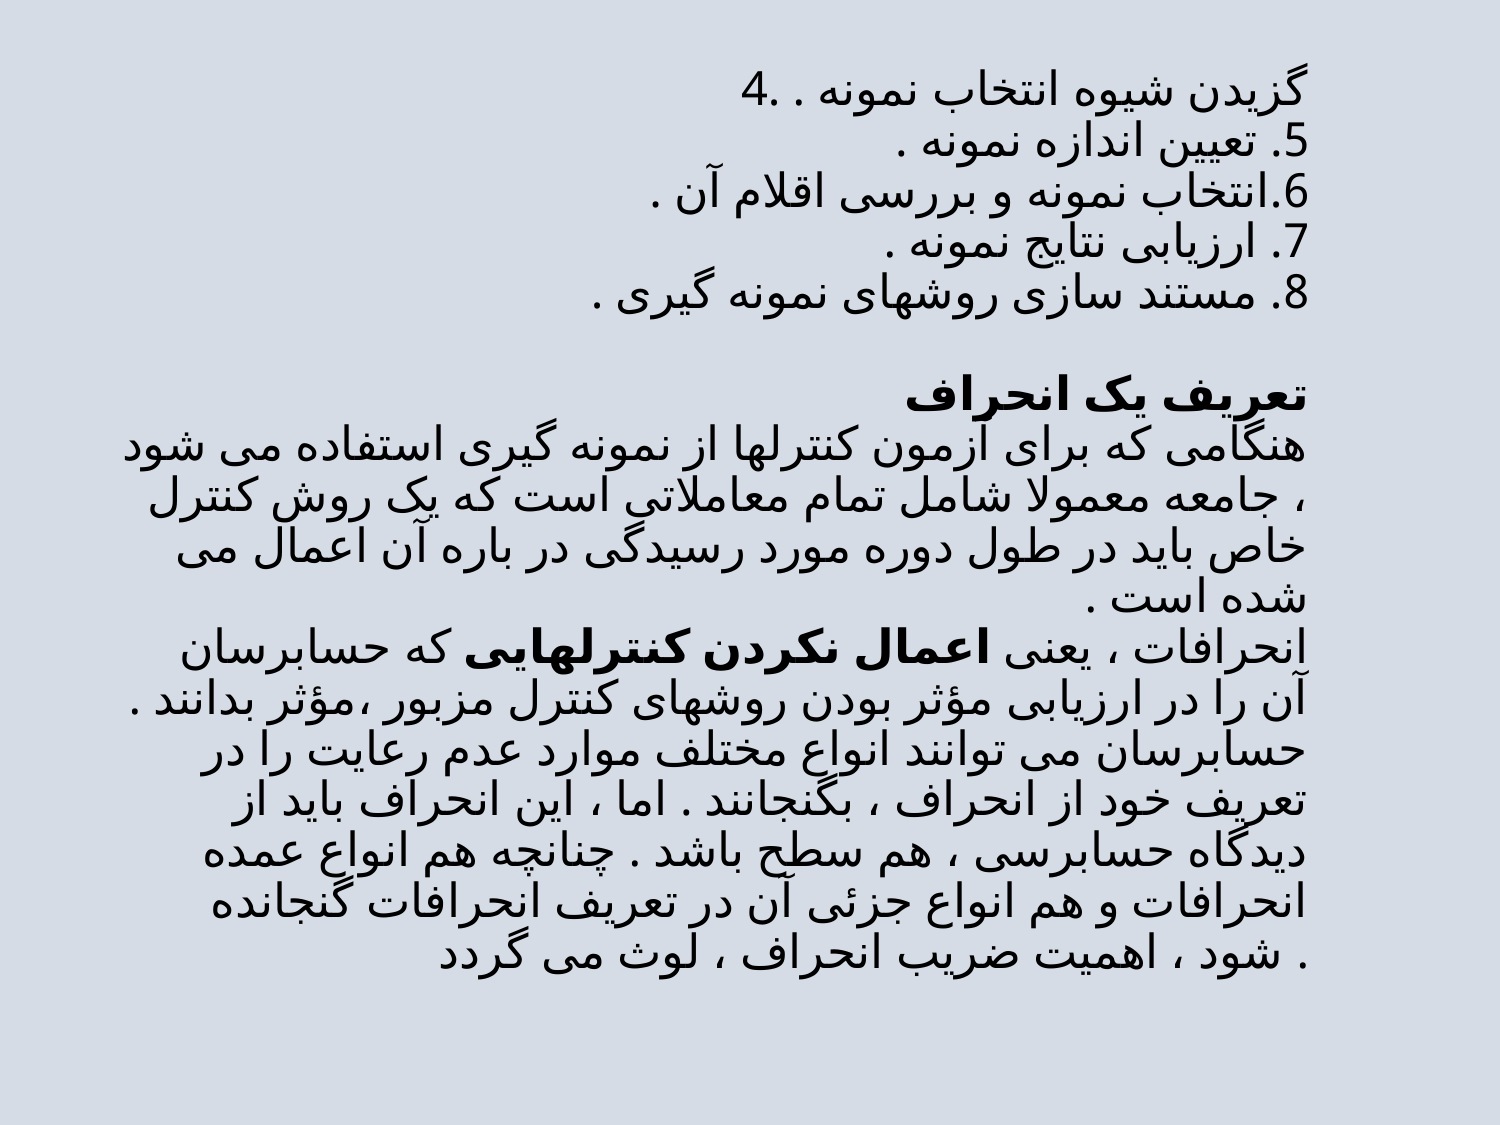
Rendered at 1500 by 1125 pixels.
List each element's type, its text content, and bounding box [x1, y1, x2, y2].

title 4. گزیدن شیوه انتخاب نمونه . 5. تعیین اندازه نمونه . 6.انتخاب نمونه و بررسی اقلام آن . 7. ارزیابی نتایج نمونه . 8. مستند سازی روشهای نمونه گیری . تعریف یک انحراف هنگامی که برای آزمون کنترلها از نمونه گیری استفاده می شود ، جامعه معمولا شامل تمام معاملاتی است که یک روش کنترل خاص باید در طول دوره مورد رسیدگی در باره آن اعمال می شده است . انحرافات ، یعنی اعمال نکردن کنترلهایی که حسابرسان آن را در ارزیابی مؤثر بودن روشهای کنترل مزبور ،مؤثر بدانند . حسابرسان می توانند انواع مختلف موارد عدم رعایت را در تعریف خود از انحراف ، بگنجانند . اما ، این انحراف باید از دیدگاه حسابرسی ، هم سطح باشد . چنانچه هم انواع عمده انحرافات و هم انواع جزئی آن در تعریف انحرافات گنجانده شود ، اهمیت ضریب انحراف ، لوث می گردد . [105, 45, 1325, 1055]
